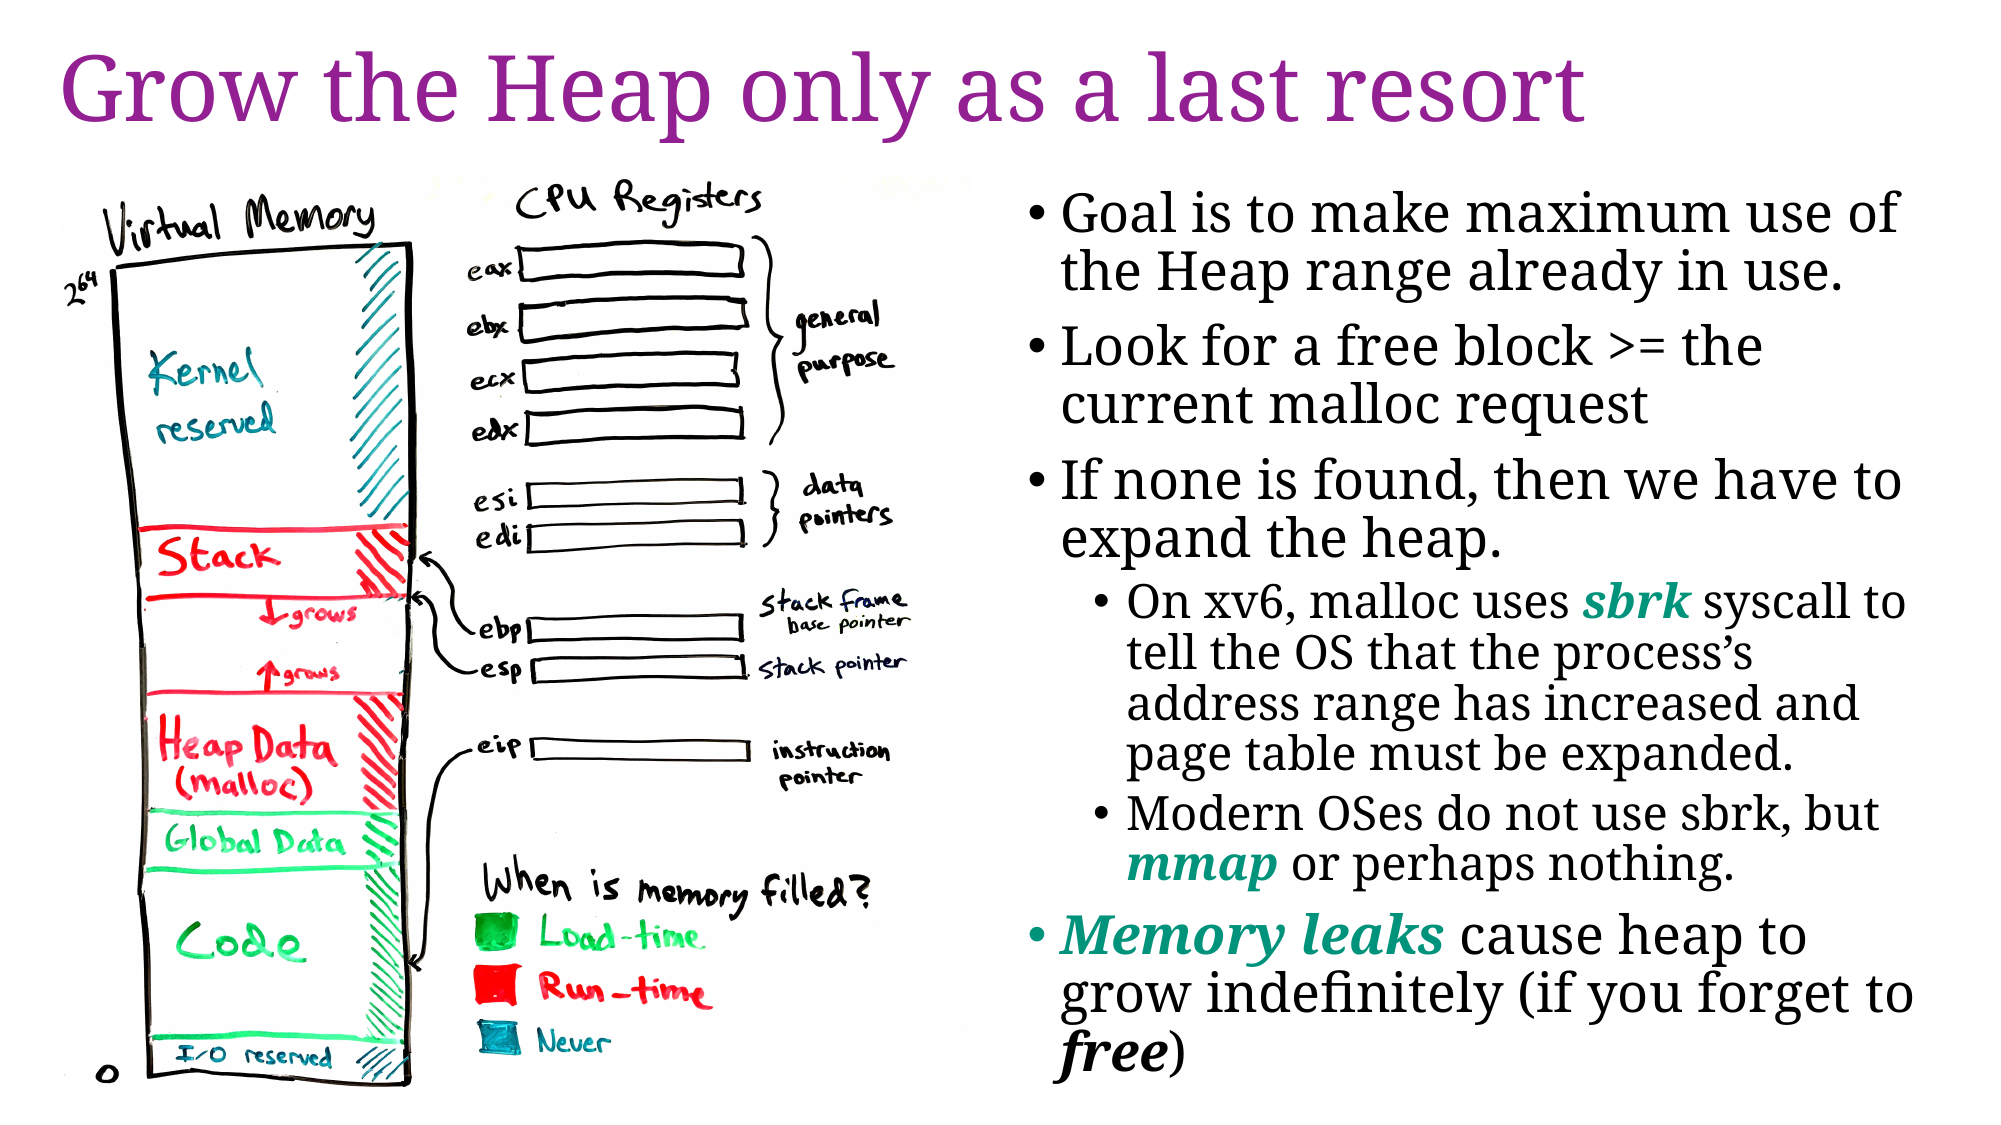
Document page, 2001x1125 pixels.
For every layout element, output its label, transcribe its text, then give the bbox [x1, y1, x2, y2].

title Grow the Heap only as a last resort [43, 25, 1953, 158]
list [59, 177, 971, 1101]
list Goal is to make maximum use of the Heap range already in use. Look for a free block >= the current malloc request If none is found, then we have to expand the heap. On xv6, malloc uses sbrk syscall to tell the OS that the process’s address range has increased and page table must be expanded. Modern OSes do not use sbrk, but mmap or perhaps nothing. Memory leaks cause heap to grow indefinitely (if you forget to free) [1012, 177, 1953, 1101]
